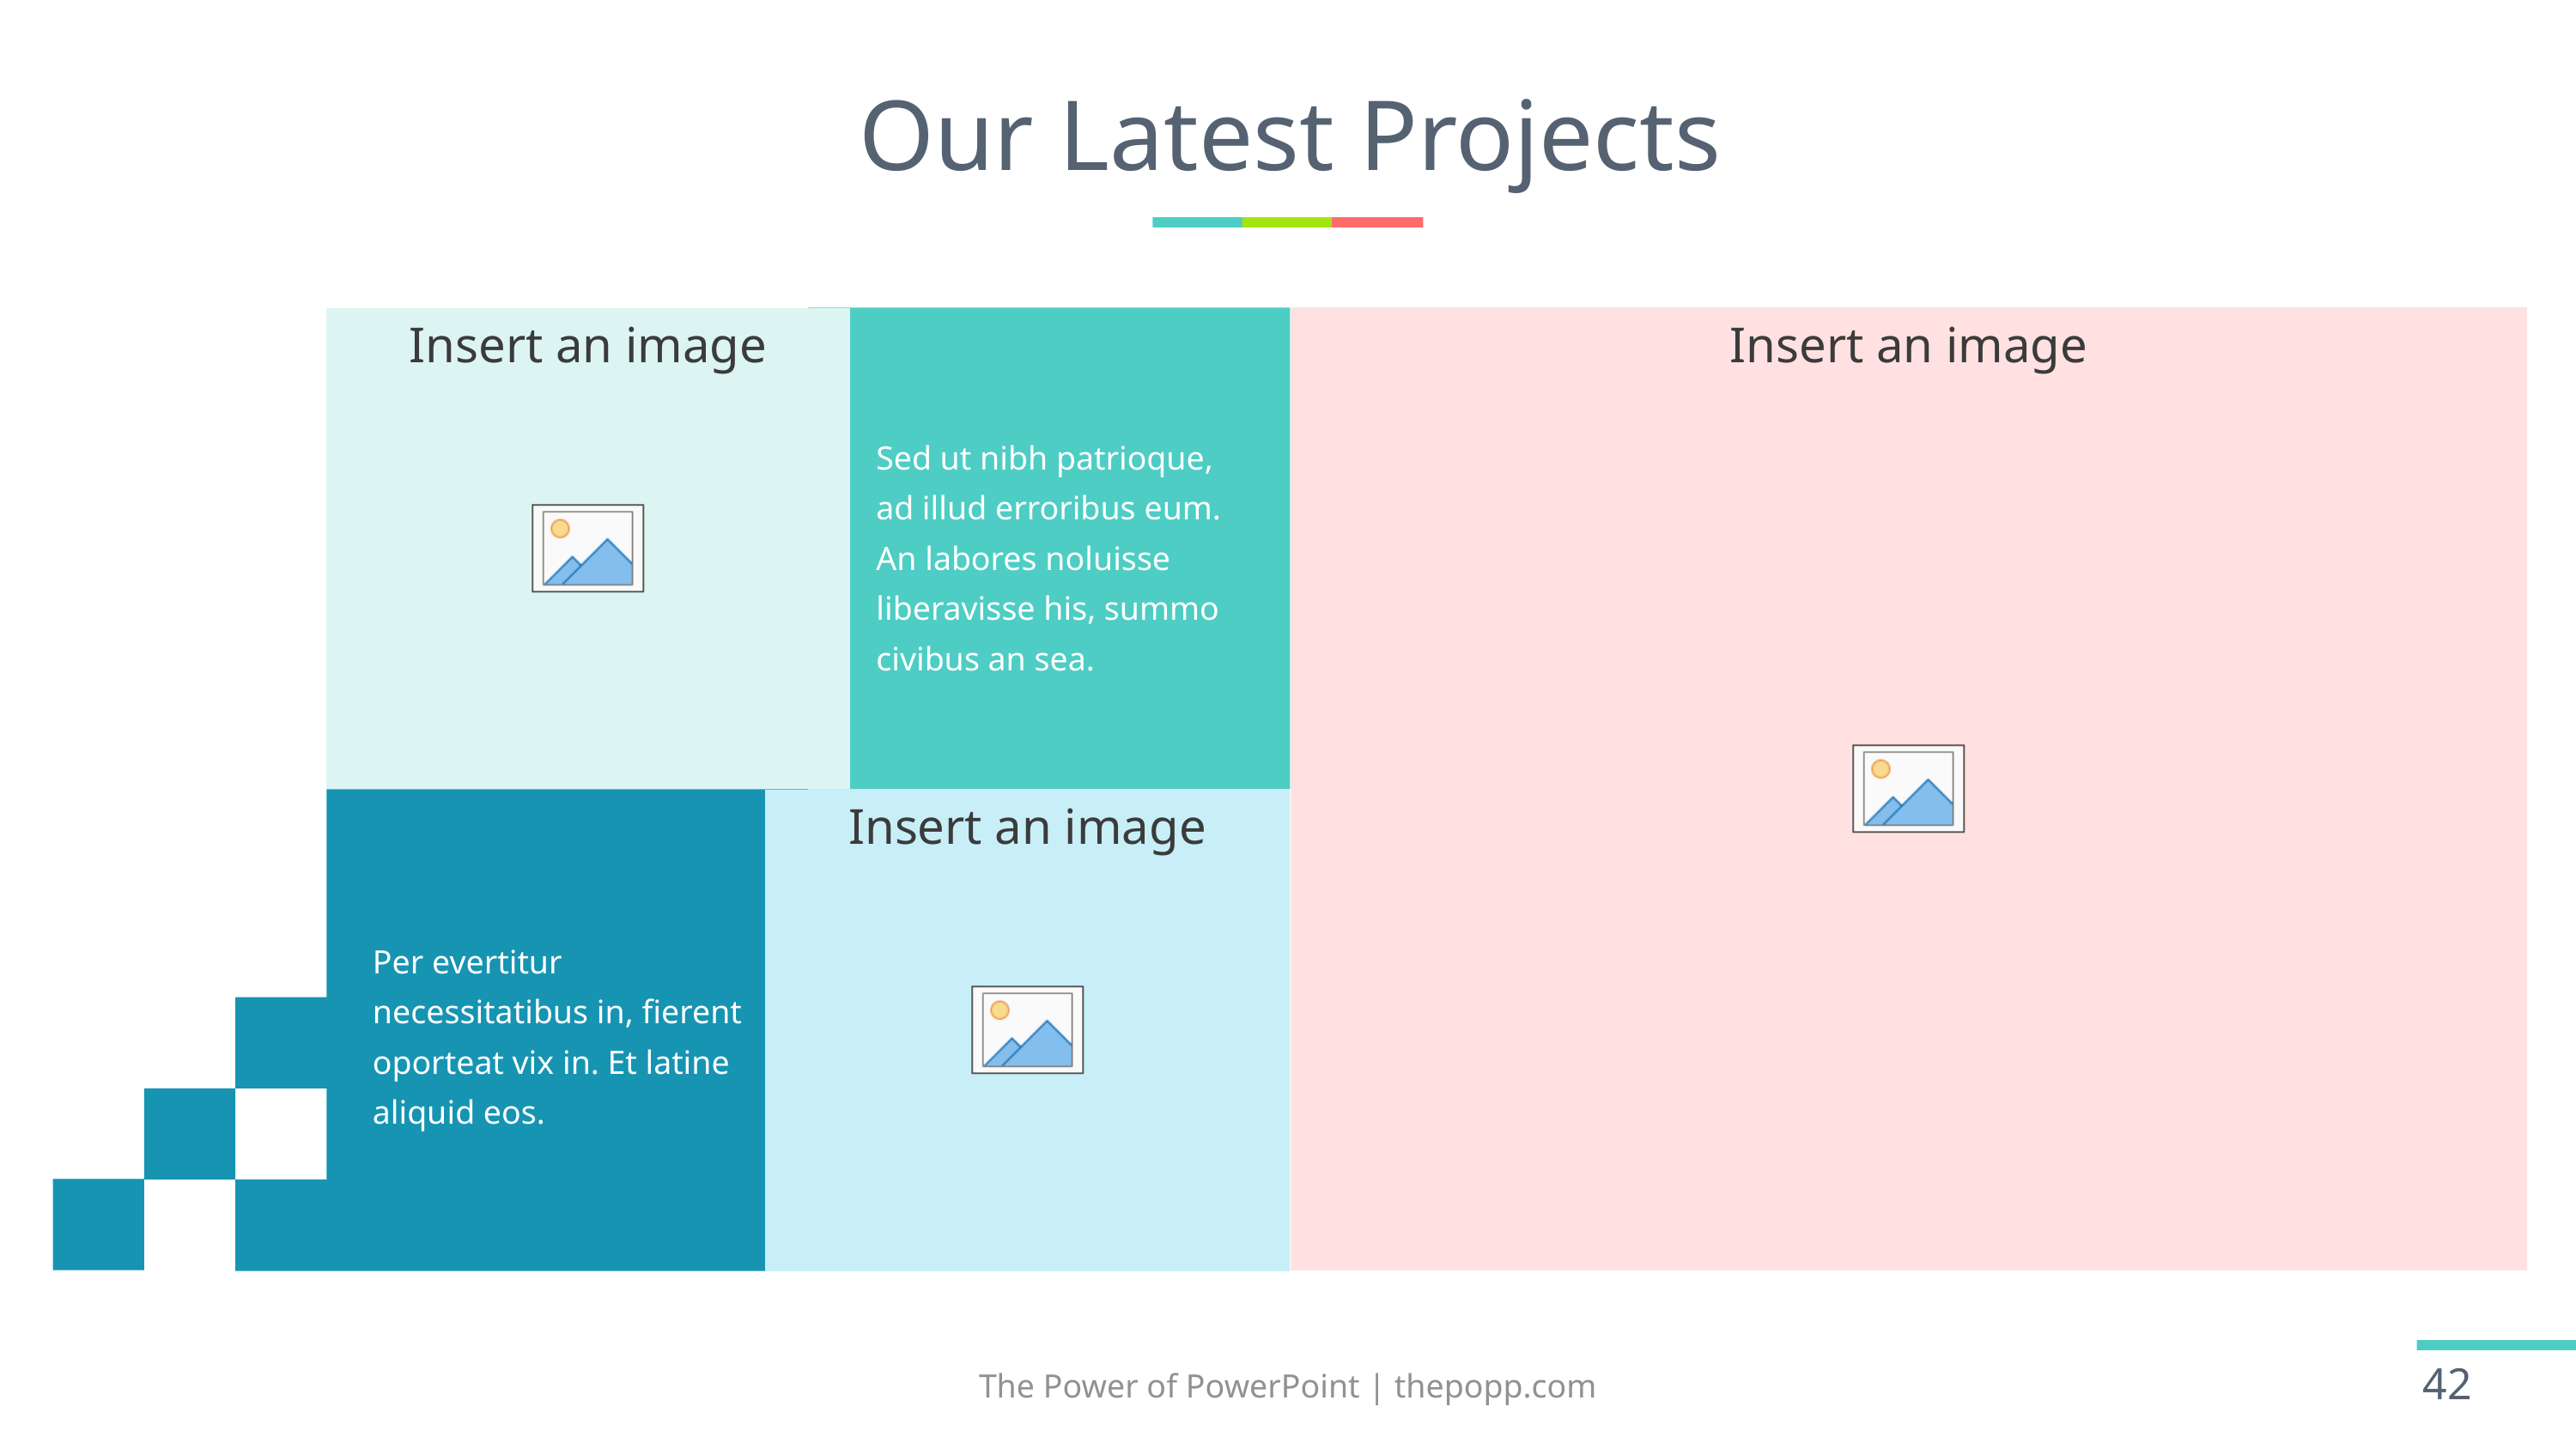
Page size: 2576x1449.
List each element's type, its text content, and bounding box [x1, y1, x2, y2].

slide_number 42 [2409, 1351, 2576, 1421]
title Our Latest Projects [69, 49, 2512, 230]
picture [326, 307, 2528, 1271]
footer The Power of PowerPoint | thepopp.com [853, 1349, 1723, 1427]
list Per evertitur necessitatibus in, fierent oporteat vix in. Et latine aliquid eos. [359, 835, 756, 1225]
list Sed ut nibh patrioque, ad illud erroribus eum. An labores noluisse liberavisse his, summo civibus an sea. [863, 356, 1261, 747]
